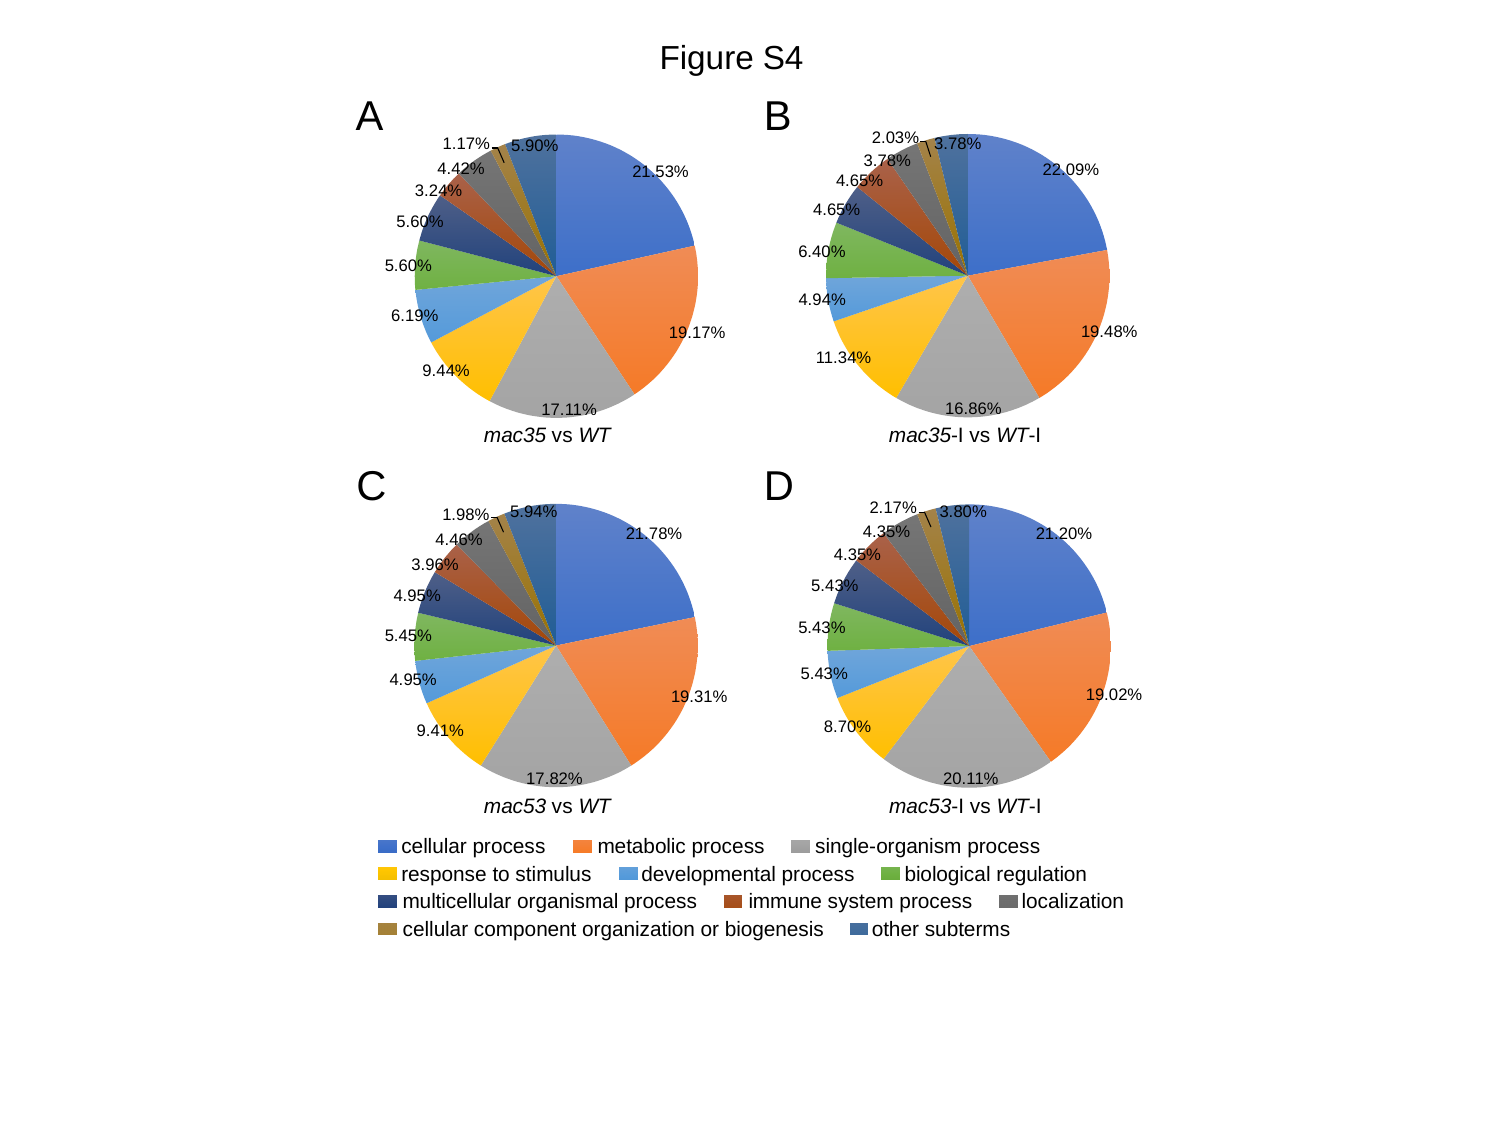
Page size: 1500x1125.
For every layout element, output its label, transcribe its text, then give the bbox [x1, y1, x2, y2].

text_box mac53 vs WT [469, 796, 626, 825]
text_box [369, 125, 742, 427]
text_box mac35-I vs WT-I [874, 426, 1057, 454]
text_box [369, 493, 744, 796]
text_box A [340, 81, 399, 146]
text_box mac53-I vs WT-I [874, 796, 1057, 825]
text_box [782, 119, 1154, 426]
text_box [378, 825, 1140, 949]
text_box mac35 vs WT [469, 427, 626, 454]
text_box B [749, 84, 807, 146]
text_box Figure S4 [644, 29, 856, 84]
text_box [782, 489, 1159, 796]
text_box D [749, 451, 809, 517]
text_box C [341, 451, 402, 517]
